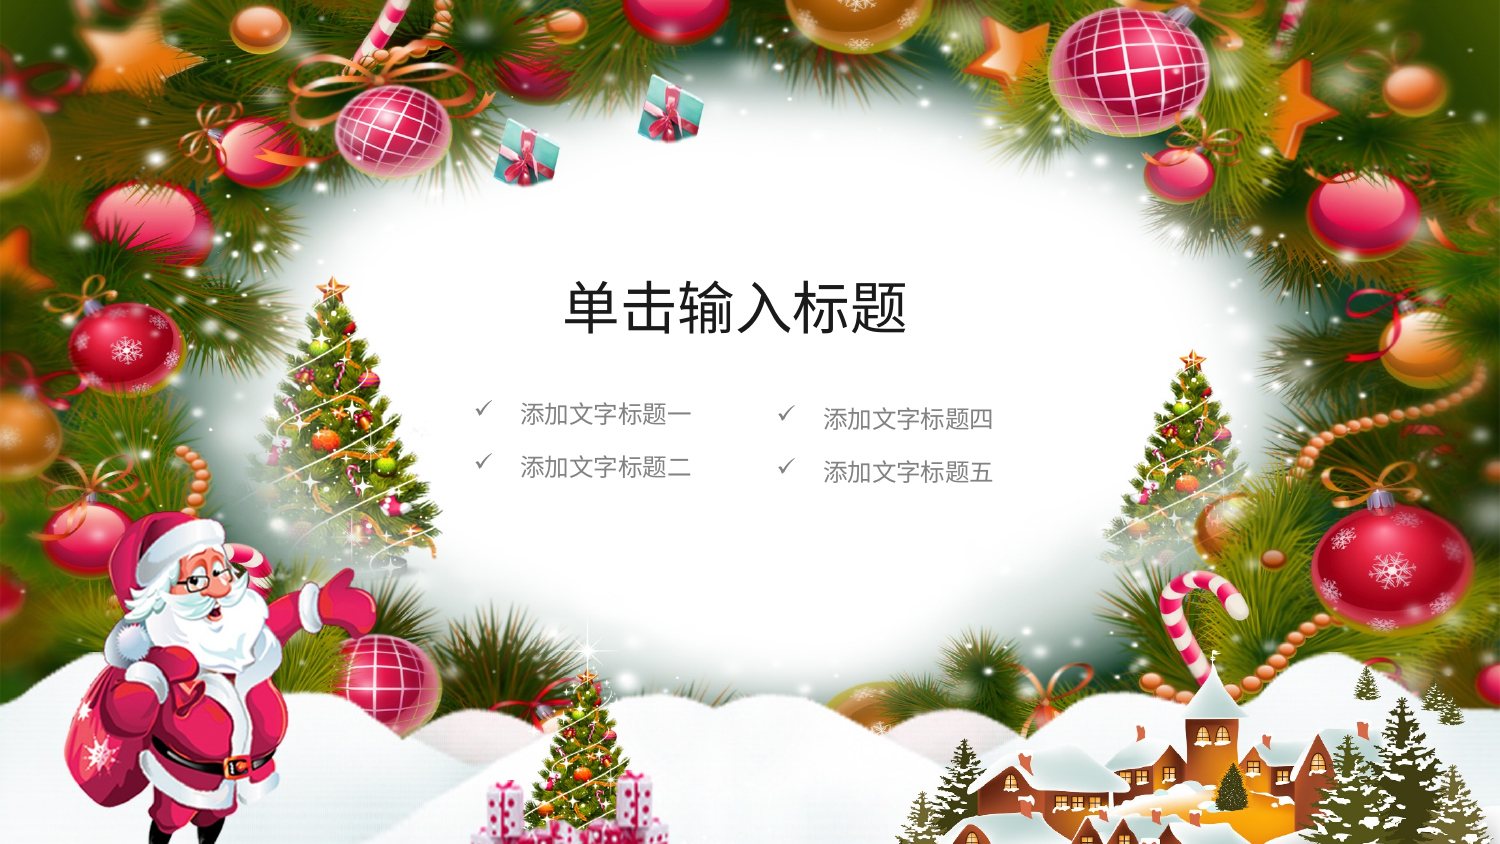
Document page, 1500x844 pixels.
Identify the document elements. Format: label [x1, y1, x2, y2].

picture [0, 0, 1500, 844]
text_box [461, 392, 1008, 493]
